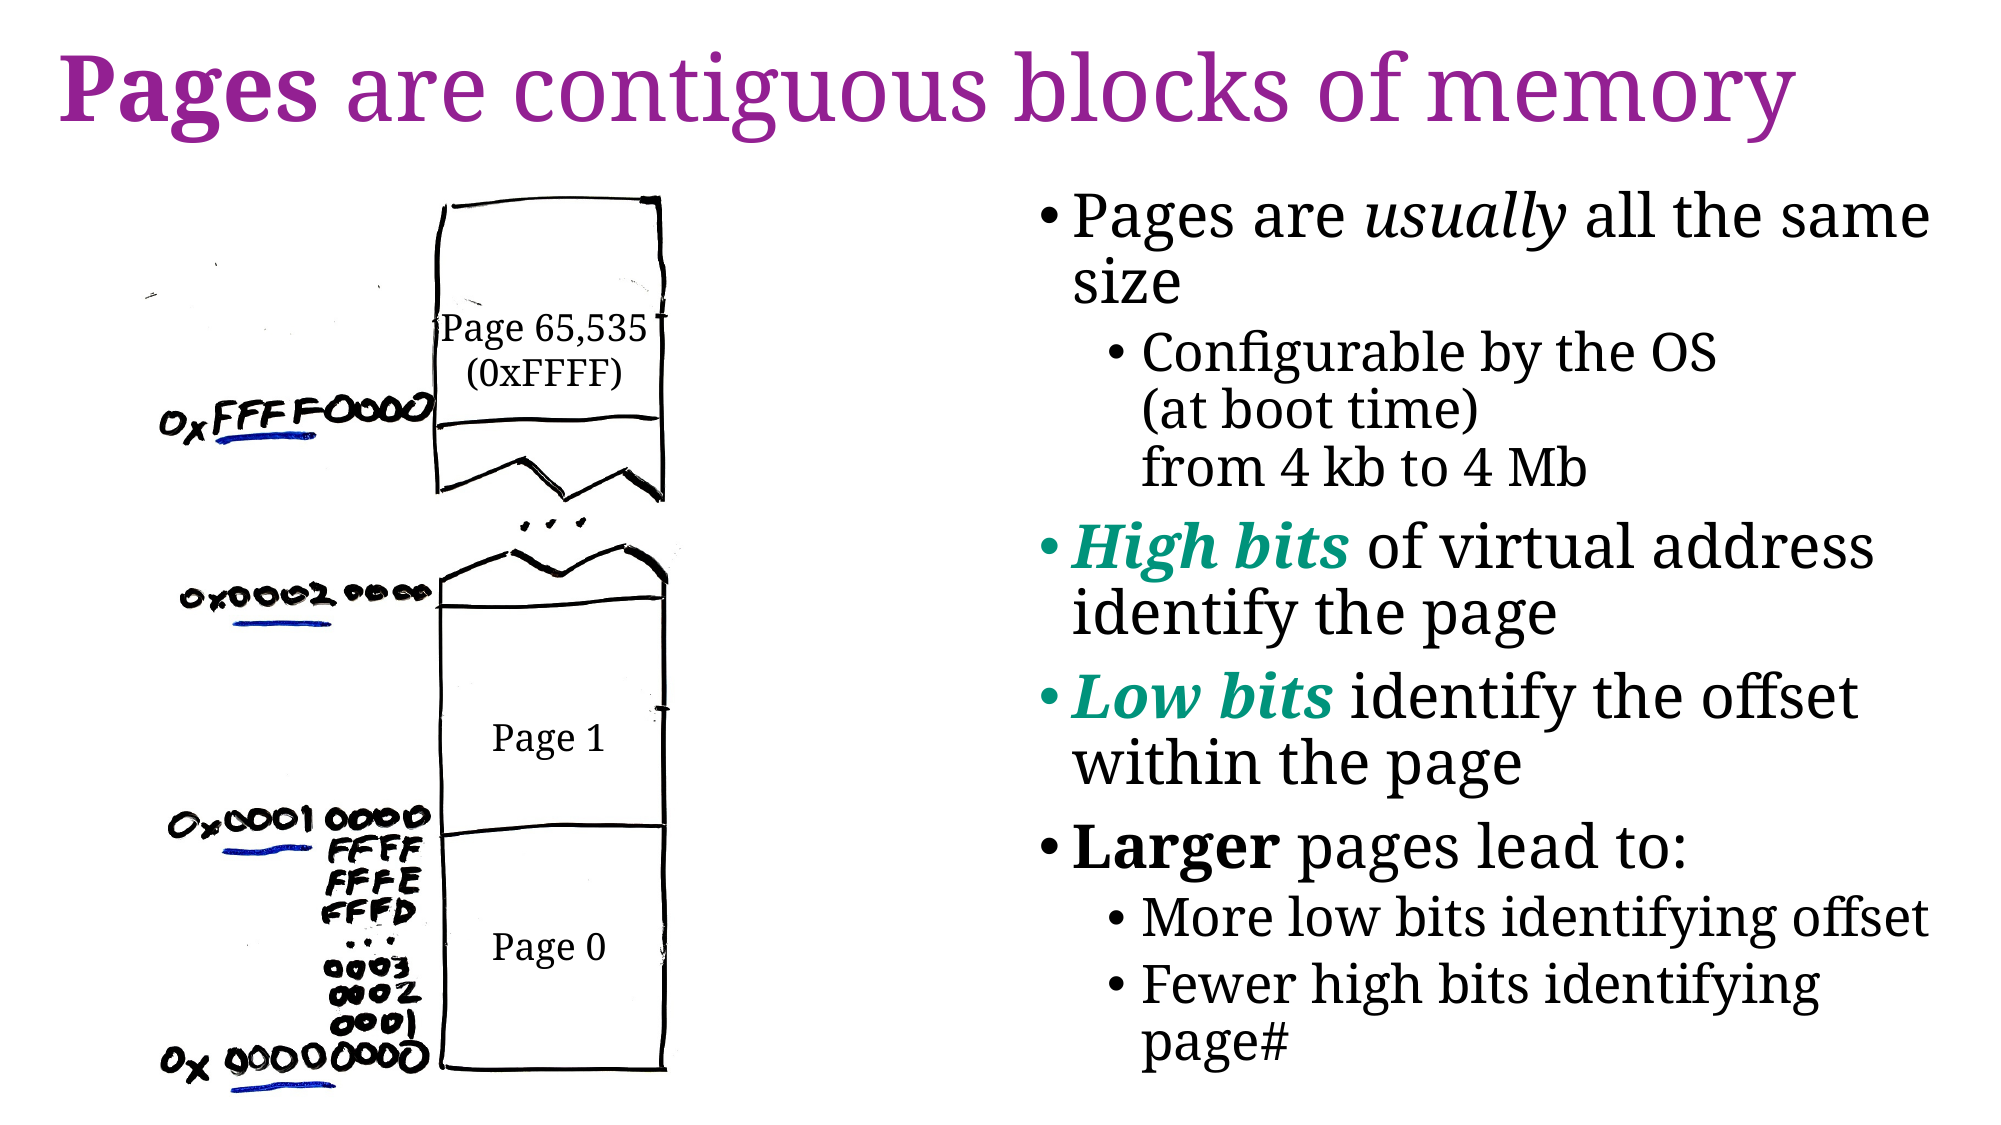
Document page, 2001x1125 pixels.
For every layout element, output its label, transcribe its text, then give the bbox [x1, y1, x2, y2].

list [141, 177, 688, 1101]
list Pages are usually all the same size Configurable by the OS (at boot time) from 4 kb to 4 Mb High bits of virtual address identify the page Low bits identify the offset within the page Larger pages lead to: More low bits identifying offset Fewer high bits identifying page# [1023, 177, 1953, 1101]
title Pages are contiguous blocks of memory [43, 25, 1953, 158]
